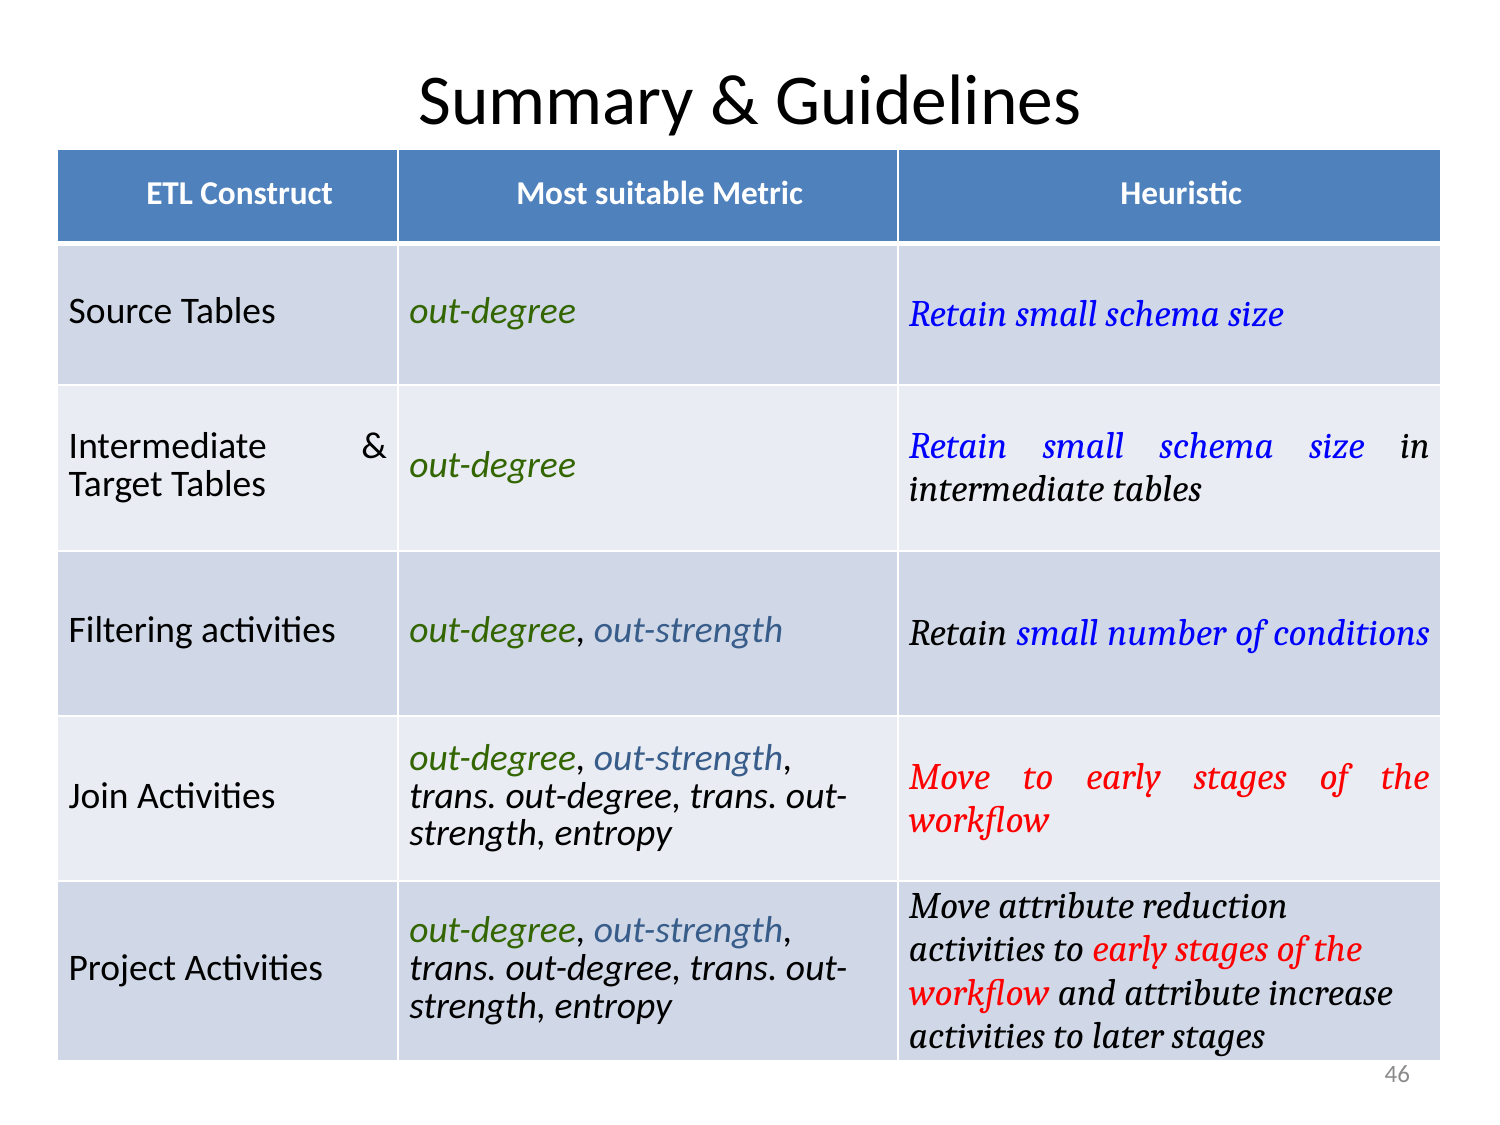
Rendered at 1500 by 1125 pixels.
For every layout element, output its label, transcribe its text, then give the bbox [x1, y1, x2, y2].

table_cell Retain small schema size in intermediate tables [899, 386, 1440, 550]
table_cell Move attribute reduction activities to early stages of the workflow and attribute increase activities to later stages [899, 882, 1440, 1060]
table_cell Retain small schema size [899, 246, 1440, 384]
table_cell Join Activities [58, 717, 397, 880]
table_cell Move to early stages of the workflow [899, 717, 1440, 880]
table_cell out-degree [399, 386, 897, 550]
table_header ETL Construct [58, 150, 397, 241]
table_cell Source Tables [58, 246, 397, 384]
table_cell out-degree, out-strength [399, 552, 897, 715]
table_header Most suitable Metric [399, 150, 897, 241]
table_cell Retain small number of conditions [899, 552, 1440, 715]
table_cell Project Activities [58, 882, 397, 1060]
table_cell out-degree, out-strength, trans. out-degree, trans. out-strength, entropy [399, 717, 897, 880]
table_cell Intermediate & Target Tables [58, 386, 397, 550]
slide_number 46 [1074, 1042, 1425, 1103]
table_header Heuristic [899, 150, 1440, 241]
table_cell out-degree [399, 246, 897, 384]
title Summary & Guidelines [75, 45, 1425, 148]
table_cell out-degree, out-strength, trans. out-degree, trans. out-strength, entropy [399, 882, 897, 1060]
table_cell Filtering activities [58, 552, 397, 715]
